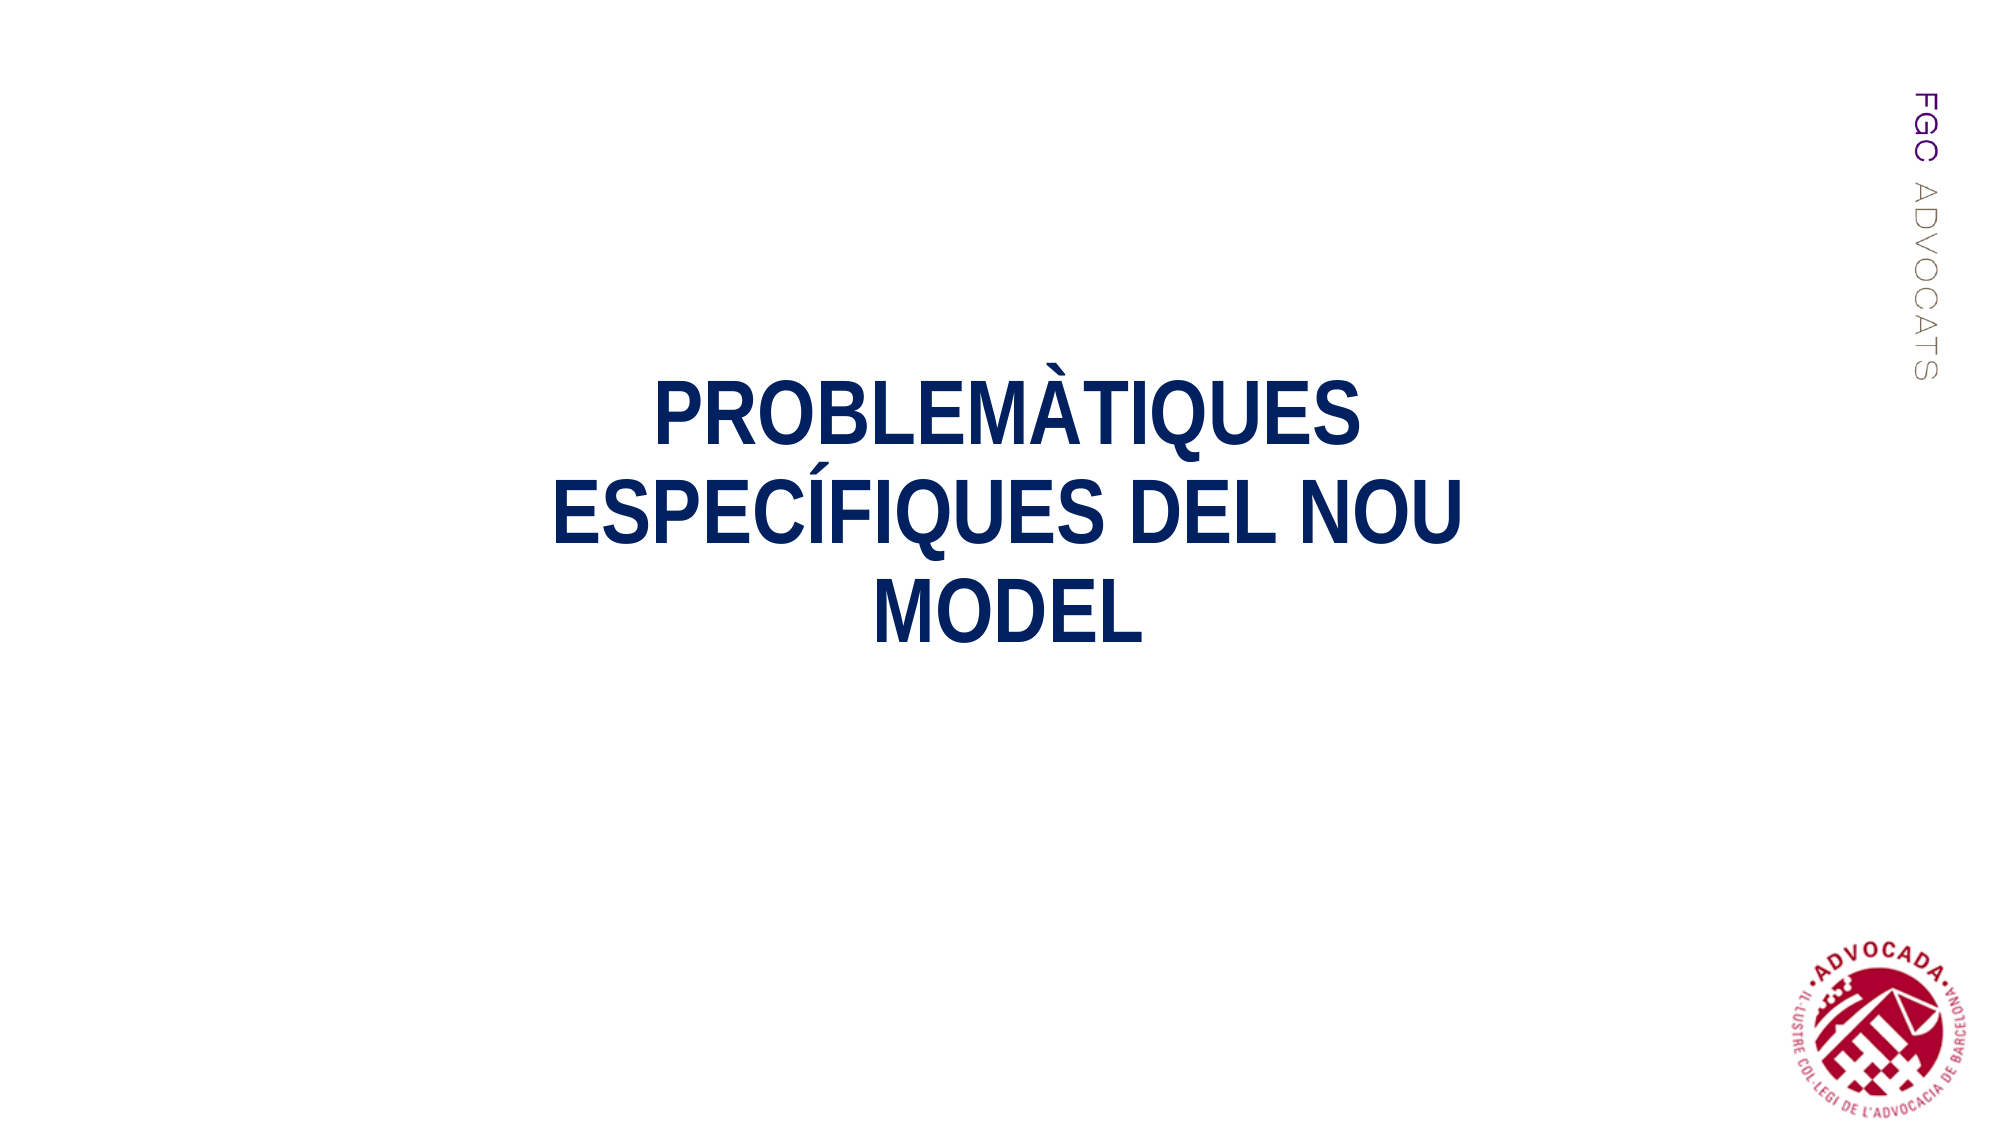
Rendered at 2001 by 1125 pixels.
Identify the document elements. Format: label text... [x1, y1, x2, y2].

picture [1909, 89, 1940, 386]
title PROBLEMÀTIQUES ESPECÍFIQUES DEL NOU MODEL [401, 367, 1617, 670]
picture [1763, 928, 2000, 1124]
